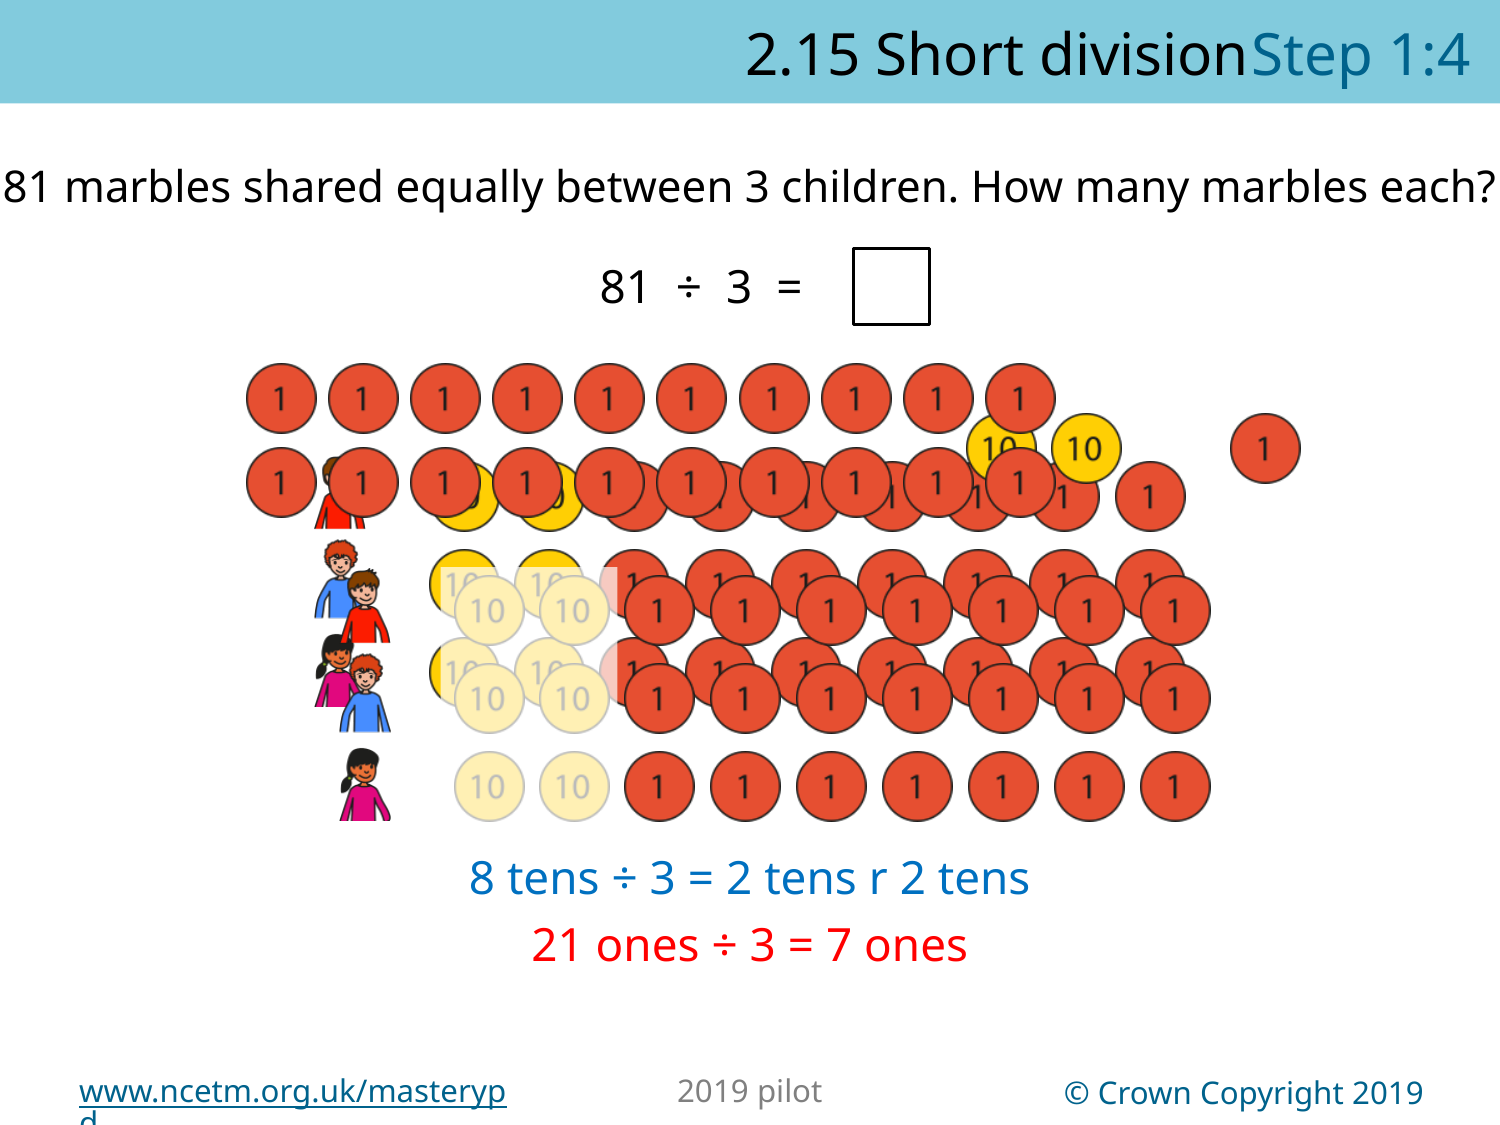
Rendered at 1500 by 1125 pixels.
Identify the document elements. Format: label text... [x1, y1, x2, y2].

picture [820, 363, 892, 434]
picture [328, 446, 399, 518]
text_box 8 tens ÷ 3 = 2 tens r 2 tens [454, 841, 1046, 912]
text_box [710, 575, 781, 822]
picture [903, 363, 1122, 518]
picture [1230, 413, 1301, 485]
picture [574, 446, 646, 518]
picture [246, 446, 317, 518]
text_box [314, 454, 1186, 708]
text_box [624, 575, 695, 822]
text_box [853, 248, 930, 325]
text_box 81 marbles shared equally between 3 children. How many marbles each? [0, 150, 1500, 219]
picture [246, 363, 317, 434]
picture [820, 446, 892, 518]
text_box 21 ones ÷ 3 = 7 ones [516, 908, 984, 979]
picture [492, 446, 563, 518]
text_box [539, 575, 610, 822]
picture [410, 363, 481, 434]
picture [656, 363, 728, 434]
picture [410, 446, 481, 518]
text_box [1140, 575, 1211, 822]
picture [492, 363, 563, 434]
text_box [1054, 575, 1125, 822]
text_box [968, 575, 1039, 822]
picture [738, 363, 810, 434]
text_box [440, 716, 618, 830]
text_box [454, 575, 525, 822]
picture [656, 446, 728, 518]
text_box 81 ÷ 3 = [584, 250, 818, 321]
picture [339, 568, 391, 821]
list 2.15 Short division Step 1:4 [0, 0, 1500, 104]
picture [574, 363, 646, 434]
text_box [796, 575, 867, 822]
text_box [882, 575, 953, 822]
picture [738, 446, 810, 518]
picture [328, 363, 399, 434]
